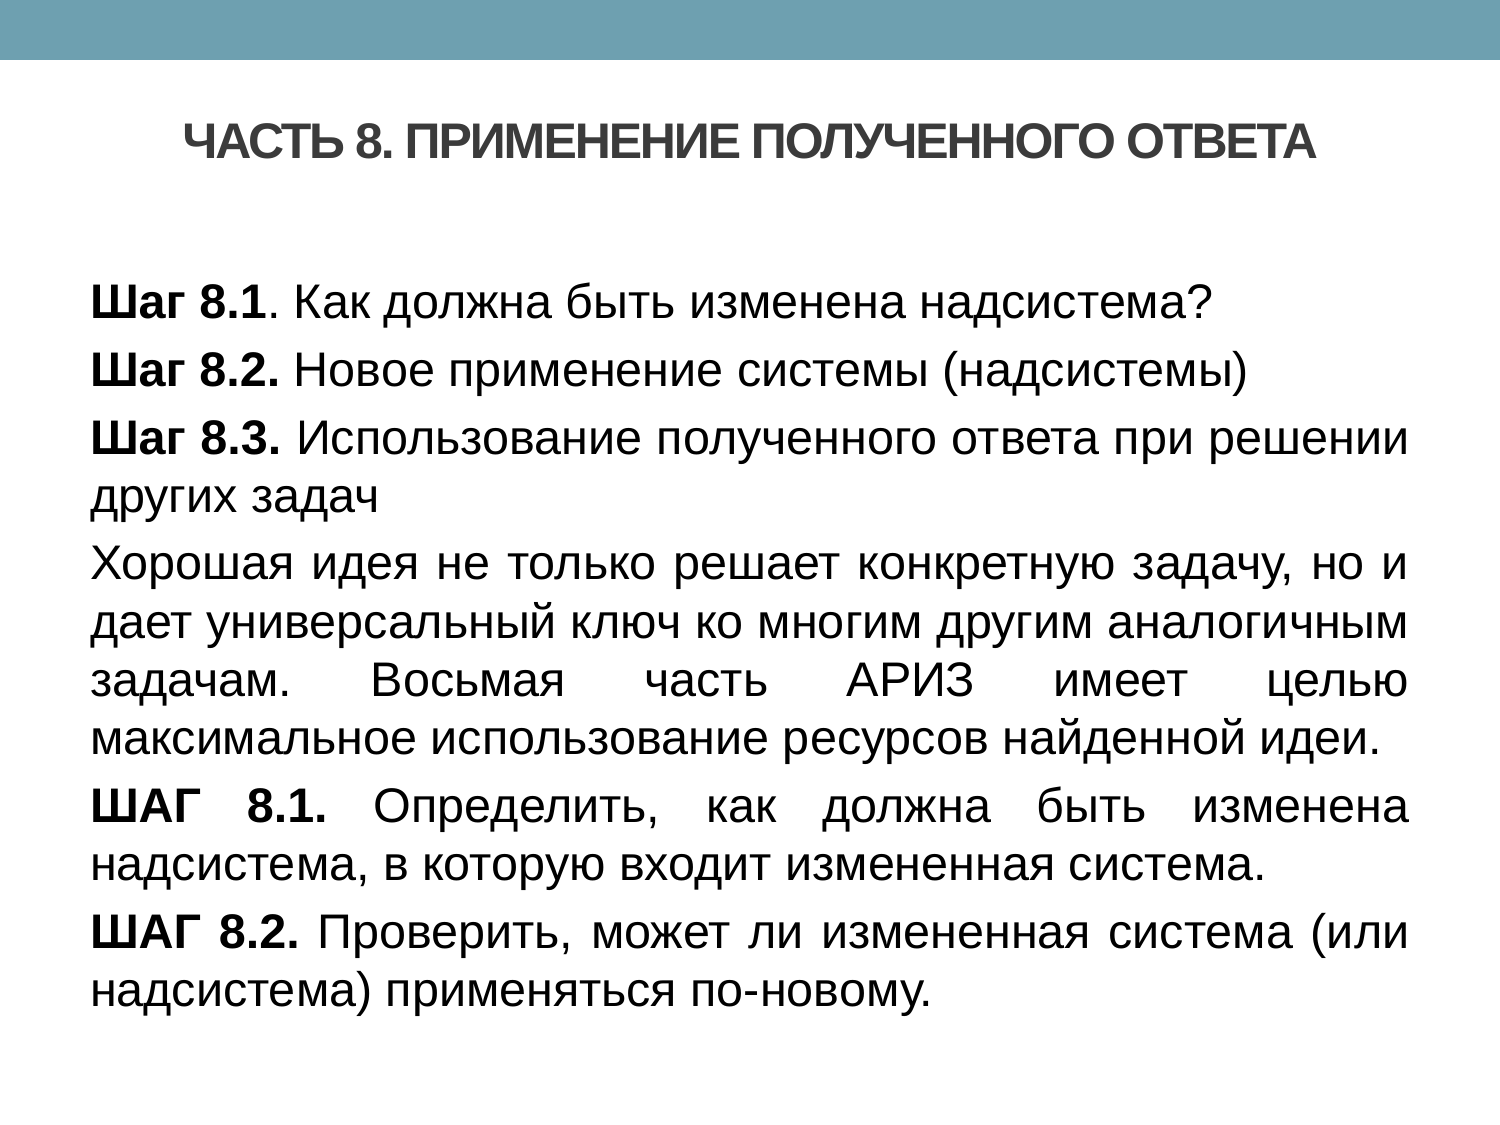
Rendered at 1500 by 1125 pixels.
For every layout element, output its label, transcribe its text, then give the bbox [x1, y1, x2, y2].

title ЧАСТЬ 8. ПРИМЕНЕНИЕ ПОЛУЧЕННОГО ОТВЕТА [75, 87, 1425, 250]
list Шаг 8.1. Как должна быть изменена надсистема? Шаг 8.2. Новое применение системы (надсистемы) Шаг 8.3. Использование полученного ответа при решении других задач Хорошая идея не только решает конкретную задачу, но и дает универсальный ключ ко многим другим аналогичным задачам. Восьмая часть АРИЗ имеет целью максимальное использование ресурсов найденной идеи. ШАГ 8.1. Определить, как должна быть изменена надсистема, в которую входит измененная система. ШАГ 8.2. Проверить, может ли измененная система (или надсистема) применяться по-новому. [75, 262, 1425, 1063]
